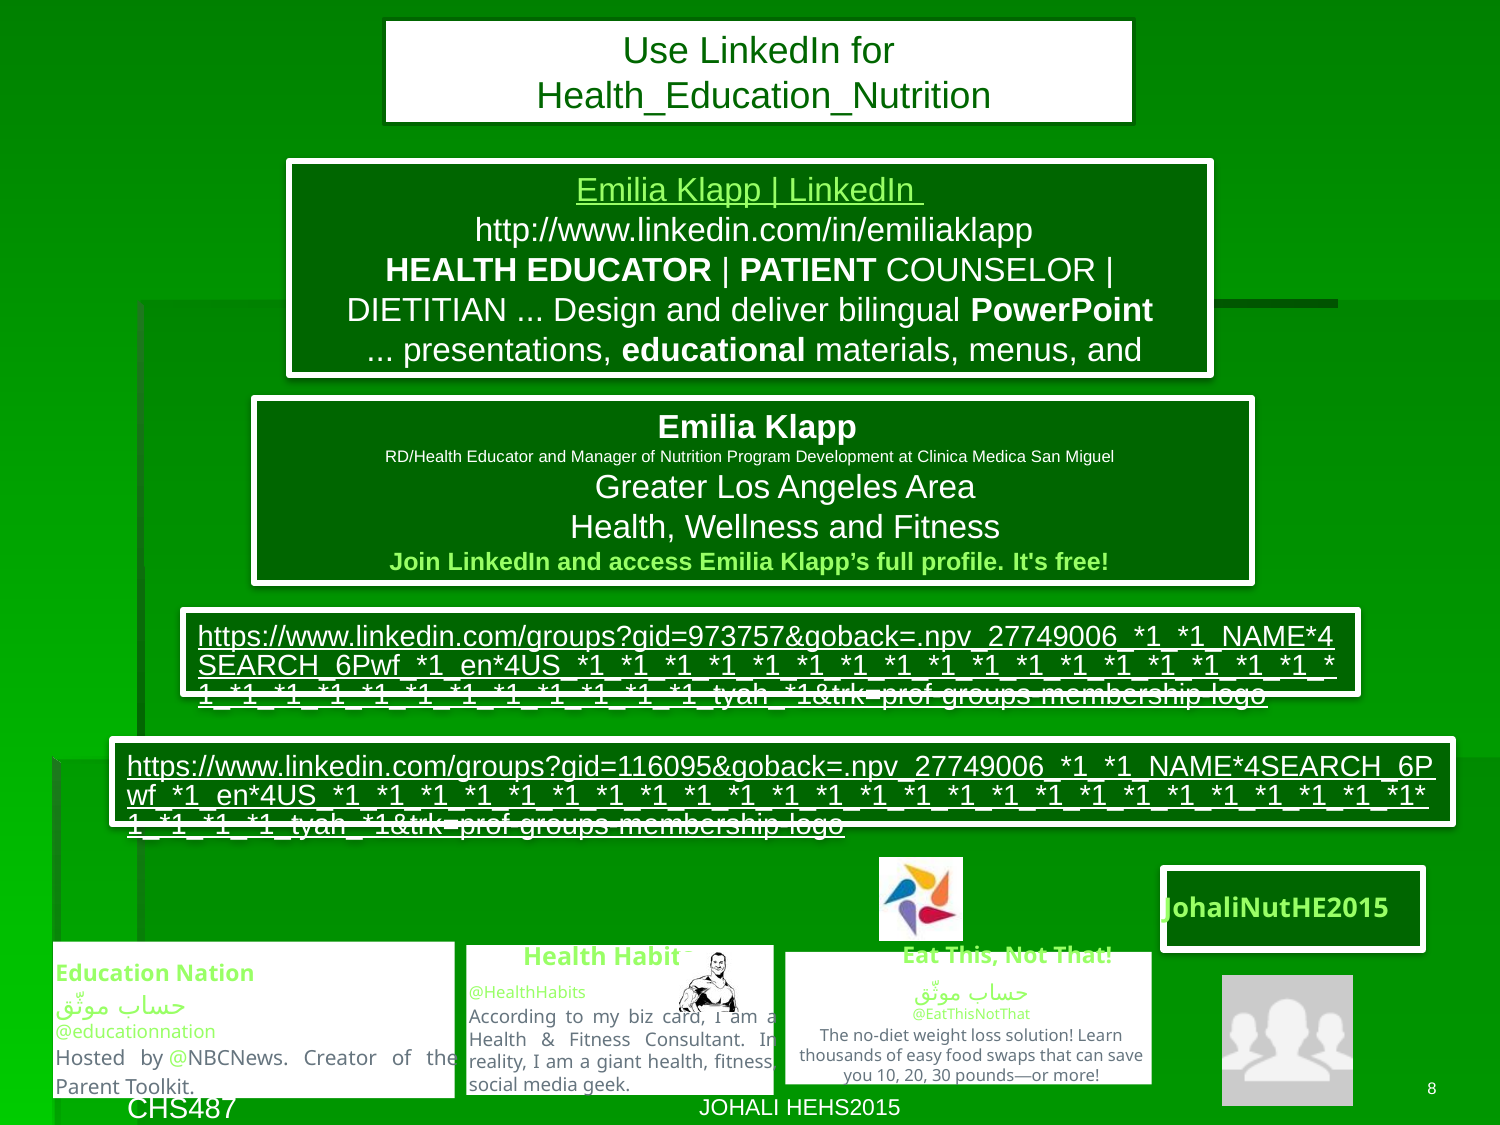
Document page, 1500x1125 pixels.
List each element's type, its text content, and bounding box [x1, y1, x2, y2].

picture [678, 951, 739, 1012]
text_box Eat This, Not That! حساب موثّق @EatThisNotThat The no-diet weight loss solution! Learn thousands of easy food swaps that can save you 10, 20, 30 pounds—or more! [785, 951, 1152, 1085]
text_box https://www.linkedin.com/groups?gid=973757&goback=.npv_27749006_*1_*1_NAME*4SEARCH_6Pwf_*1_en*4US_*1_*1_*1_*1_*1_*1_*1_*1_*1_*1_*1_*1_*1_*1_*1_*1_*1_*1_*1_*1_*1_*1_*1_*1_*1_*1_*1_*1_*1_tyah_*1&trk=prof-groups-membership-logo [180, 607, 1361, 697]
slide_number CHS487 [111, 1099, 425, 1125]
picture [879, 857, 963, 941]
text_box Education Nation حساب موثّق @educationnation Hosted by @NBCNews. Creator of the Parent Toolkit. [53, 941, 455, 1099]
text_box Use LinkedIn for Health_Education_Nutrition [382, 17, 1136, 126]
picture [1222, 975, 1353, 1107]
text_box Emilia Klapp RD/Health Educator and Manager of Nutrition Program Development at Clinica Medica San Miguel Greater Los Angeles Area Health, Wellness and Fitness Join LinkedIn and access Emilia Klapp’s full profile. It's free! [251, 395, 1255, 586]
text_box https://www.linkedin.com/groups?gid=116095&goback=.npv_27749006_*1_*1_NAME*4SEARCH_6Pwf_*1_en*4US_*1_*1_*1_*1_*1_*1_*1_*1_*1_*1_*1_*1_*1_*1_*1_*1_*1_*1_*1_*1_*1_*1_*1_*1_*1*1_*1_*1_*1_tyah_*1&trk=prof-groups-membership-logo [109, 736, 1456, 827]
text_box Health Habits @HealthHabits According to my biz card, I am a Health & Fitness Consultant. In reality, I am a giant health, fitness, social media geek. [466, 945, 774, 1095]
text_box JohaliNutHE2015 [1160, 865, 1426, 953]
slide_number 8 [1139, 1070, 1453, 1115]
text_box Emilia Klapp | LinkedIn http://www.linkedin.com/in/emiliaklapp HEALTH EDUCATOR | PATIENT COUNSELOR | DIETITIAN ... Design and deliver bilingual PowerPoint presentations, educational materials, menus, and ... [286, 158, 1214, 378]
footer JOHALI HEHS2015 [562, 1085, 1038, 1125]
